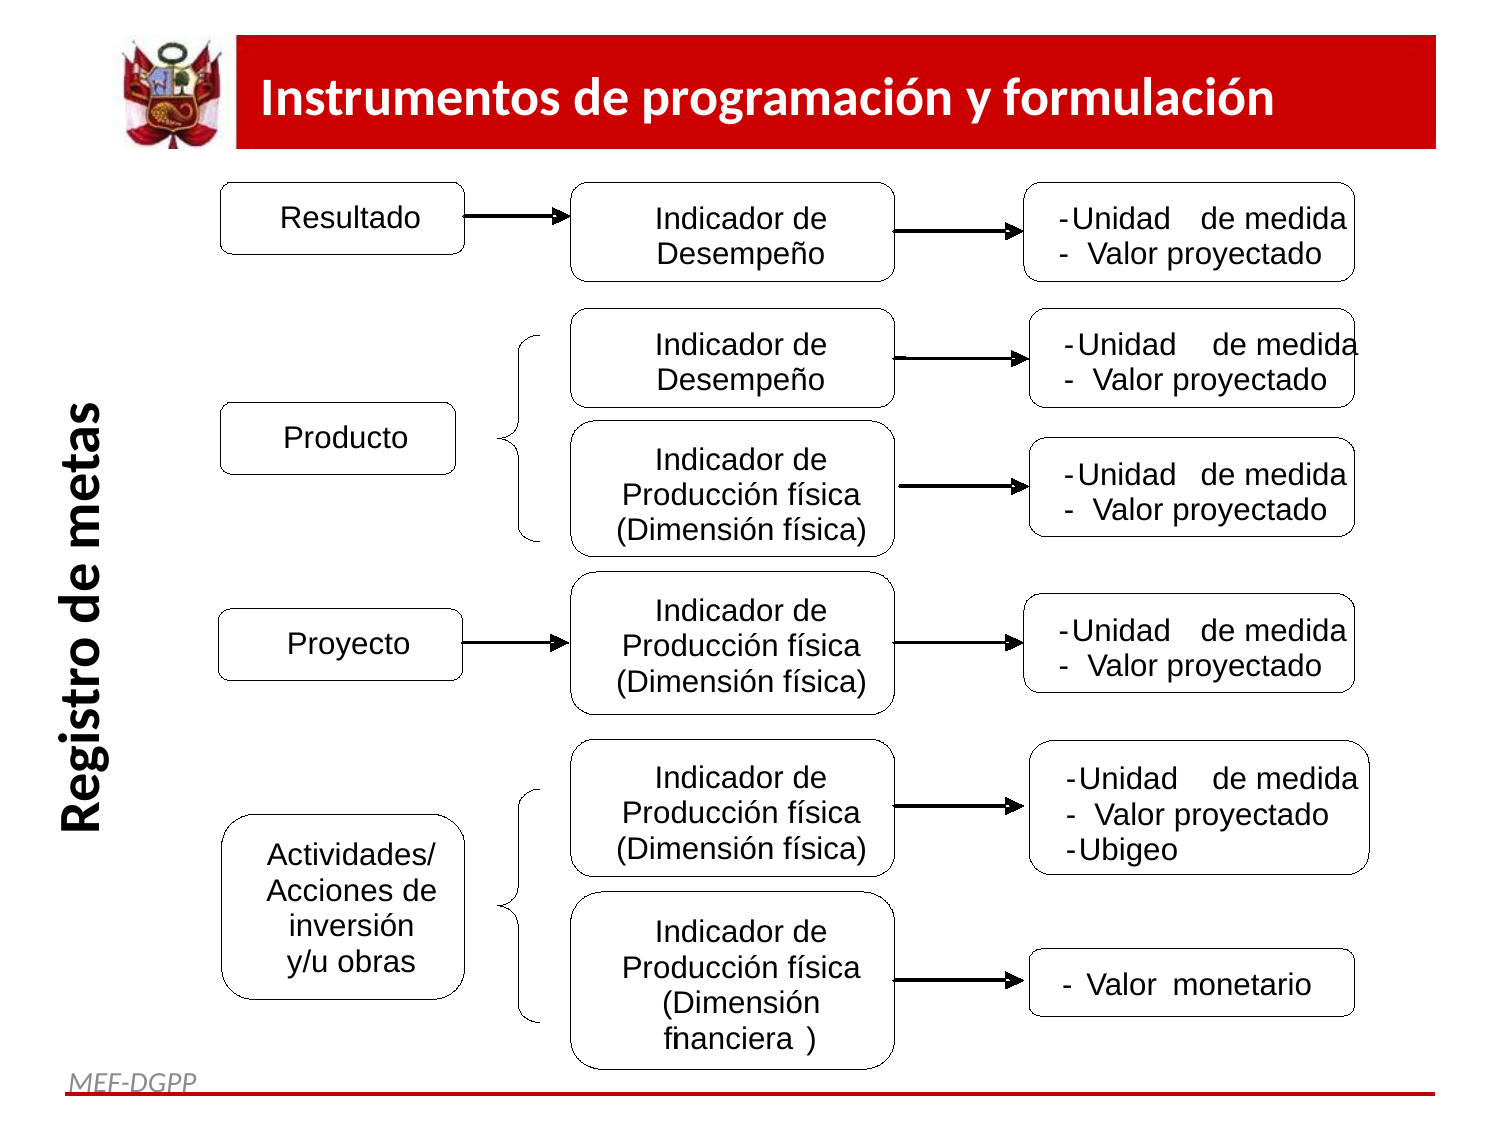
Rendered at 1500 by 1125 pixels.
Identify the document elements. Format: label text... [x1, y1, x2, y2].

footer MEF-DGPP [53, 1050, 205, 1111]
picture [112, 35, 1436, 149]
text_box Registro de metas [29, 240, 123, 997]
text_box Instrumentos de programación y formulación [246, 46, 1348, 112]
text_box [210, 114, 1383, 1113]
